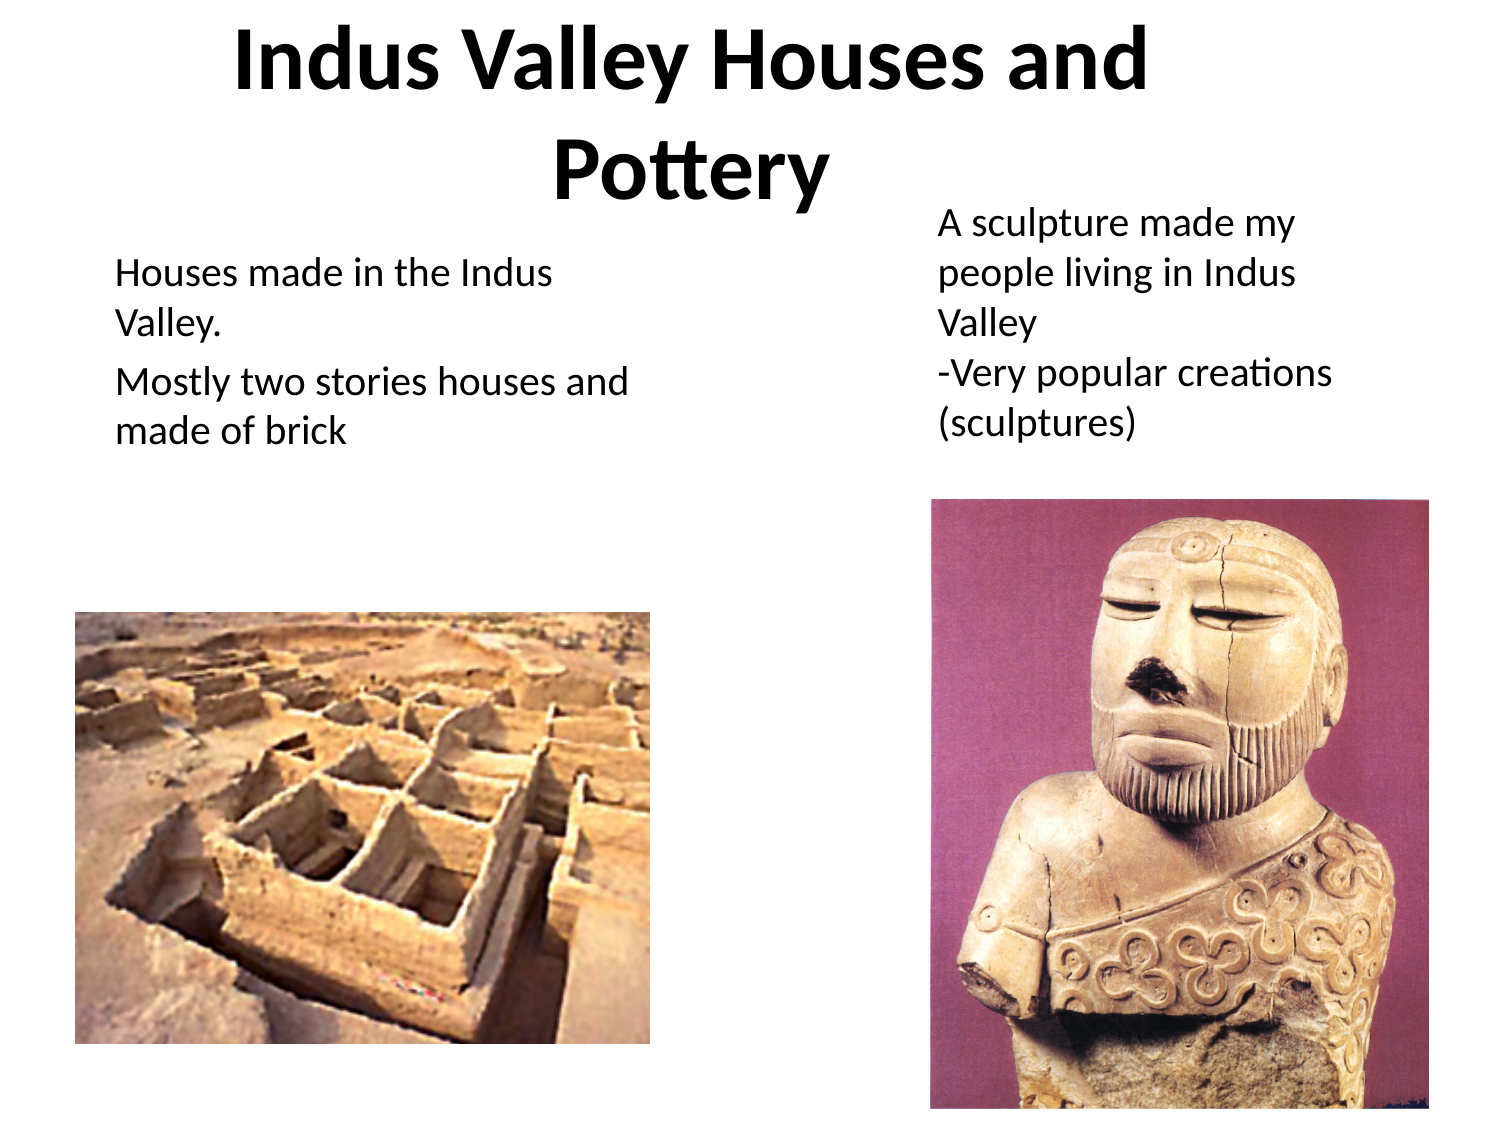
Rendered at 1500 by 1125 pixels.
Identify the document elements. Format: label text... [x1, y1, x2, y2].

picture [926, 499, 1429, 1109]
picture [74, 612, 651, 1045]
list Houses made in the Indus Valley. Mostly two stories houses and made of brick [99, 237, 663, 538]
text_box A sculpture made my people living in Indus Valley -Very popular creations (sculptures) [923, 187, 1409, 453]
title Indus Valley Houses and Pottery [112, 62, 1272, 225]
